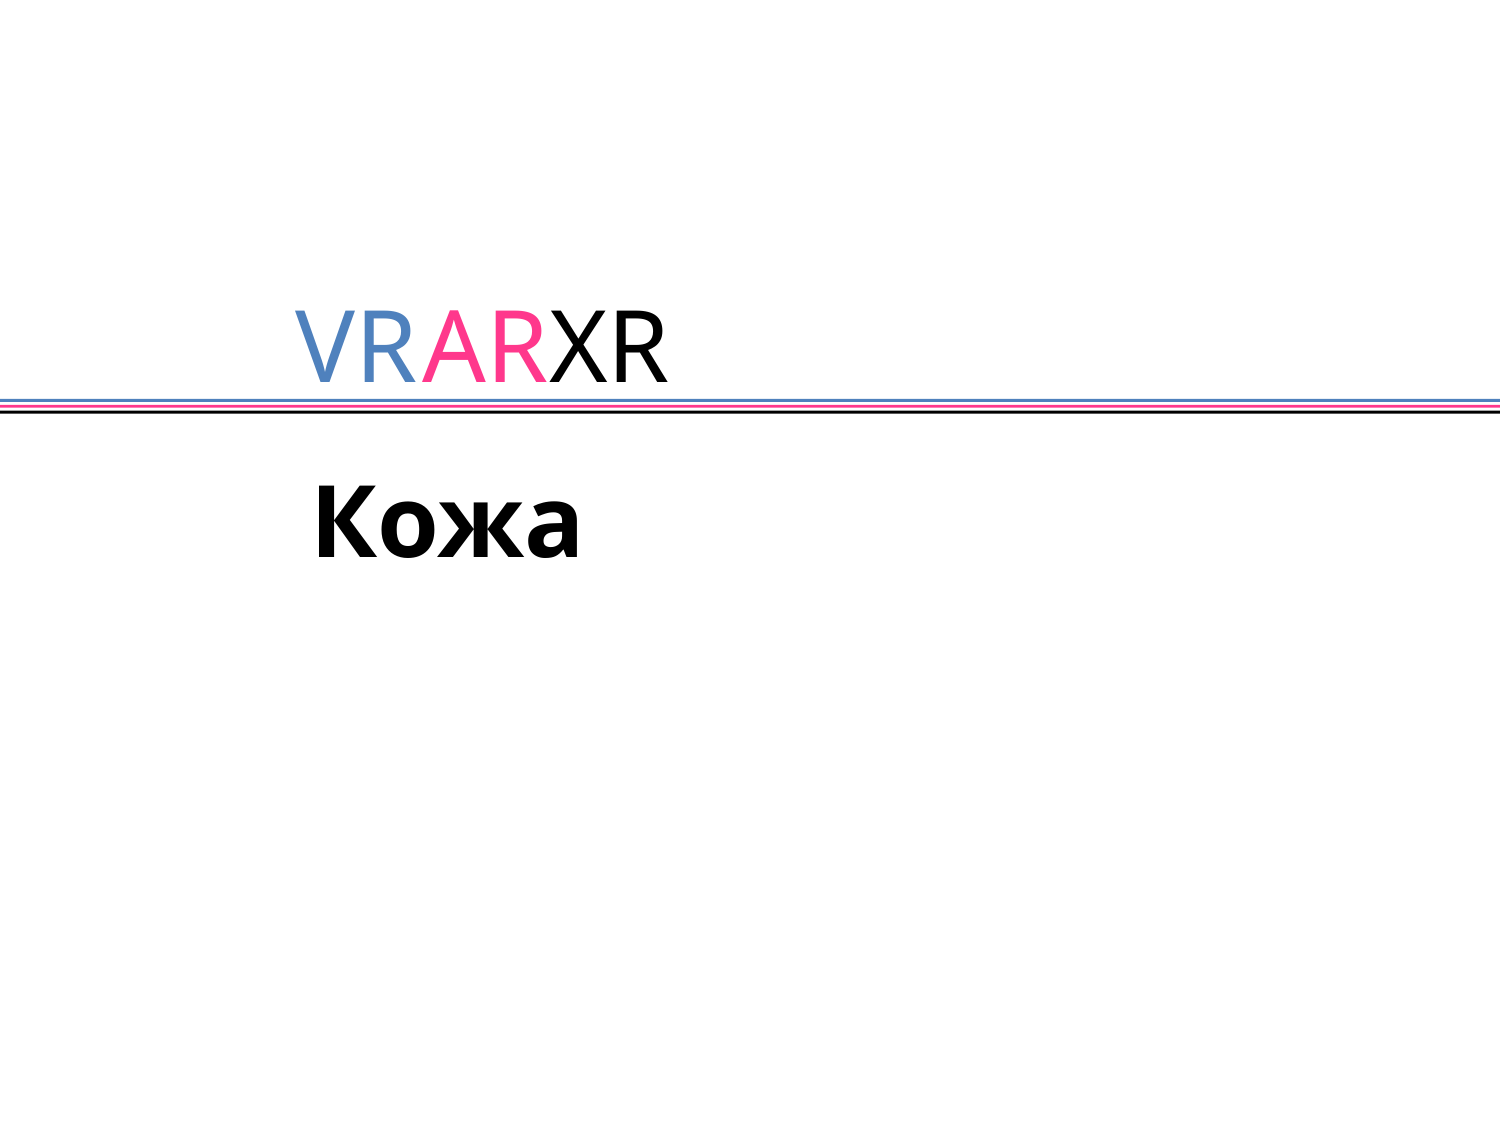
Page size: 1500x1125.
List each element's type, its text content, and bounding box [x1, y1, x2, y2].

list Кожа [295, 450, 1450, 563]
